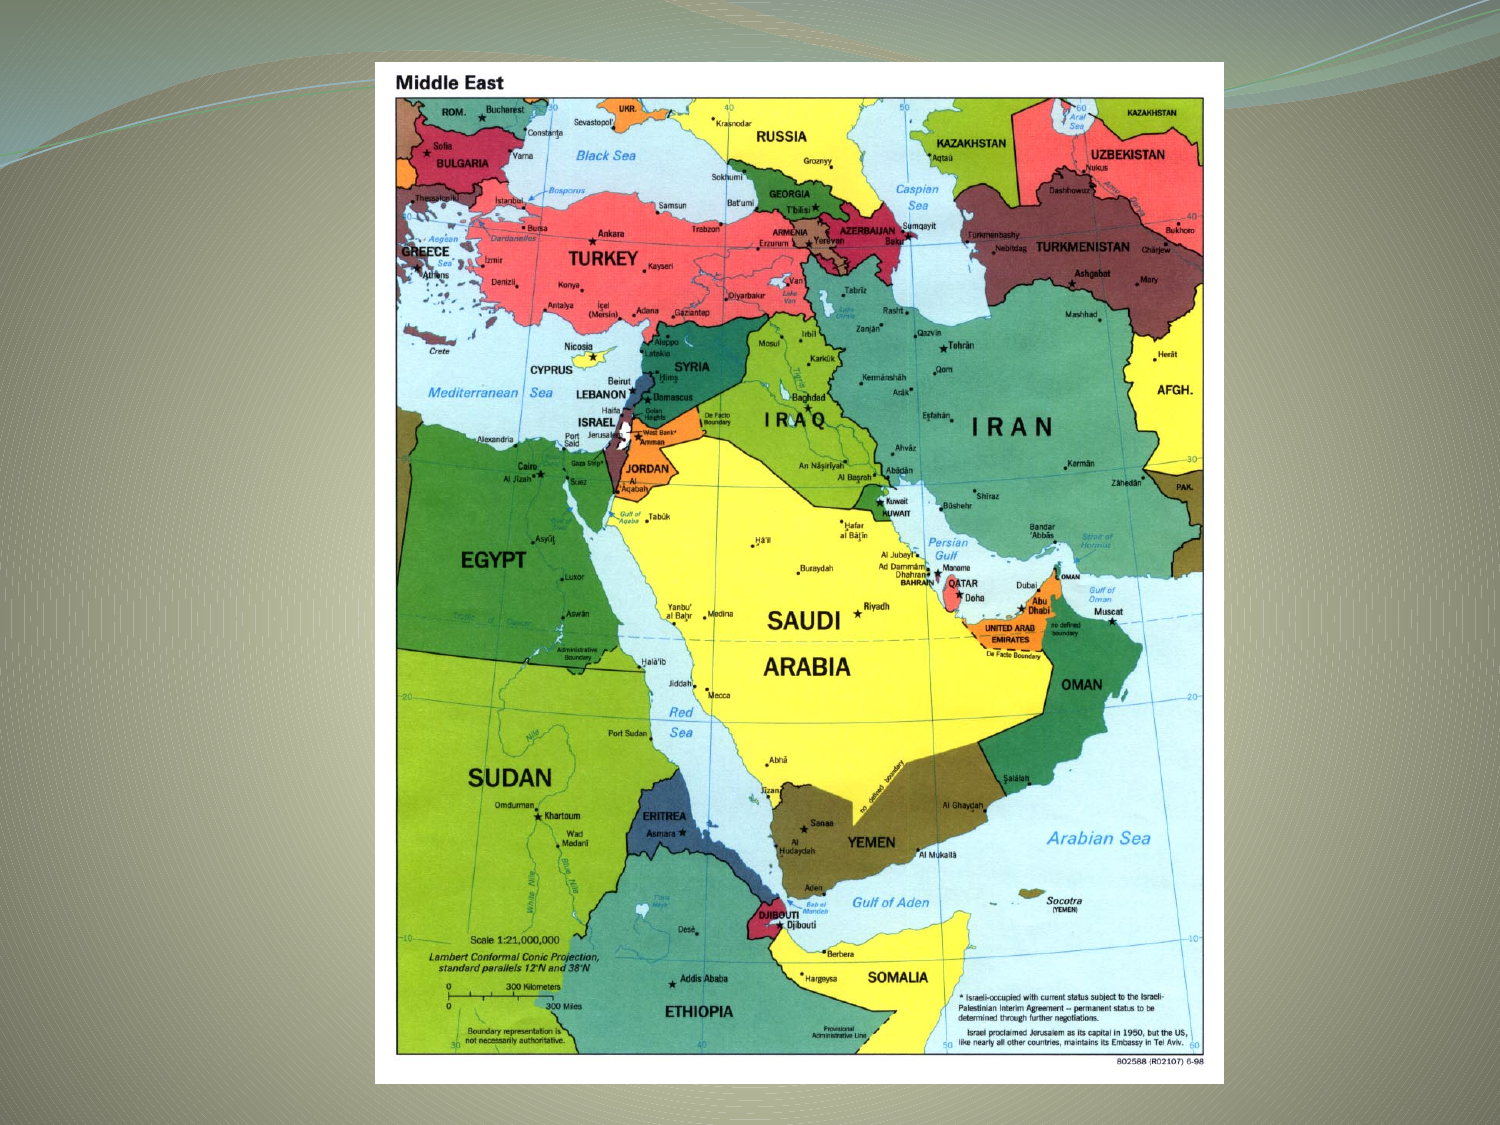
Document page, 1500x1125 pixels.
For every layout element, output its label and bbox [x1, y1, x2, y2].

list [374, 62, 1224, 1084]
